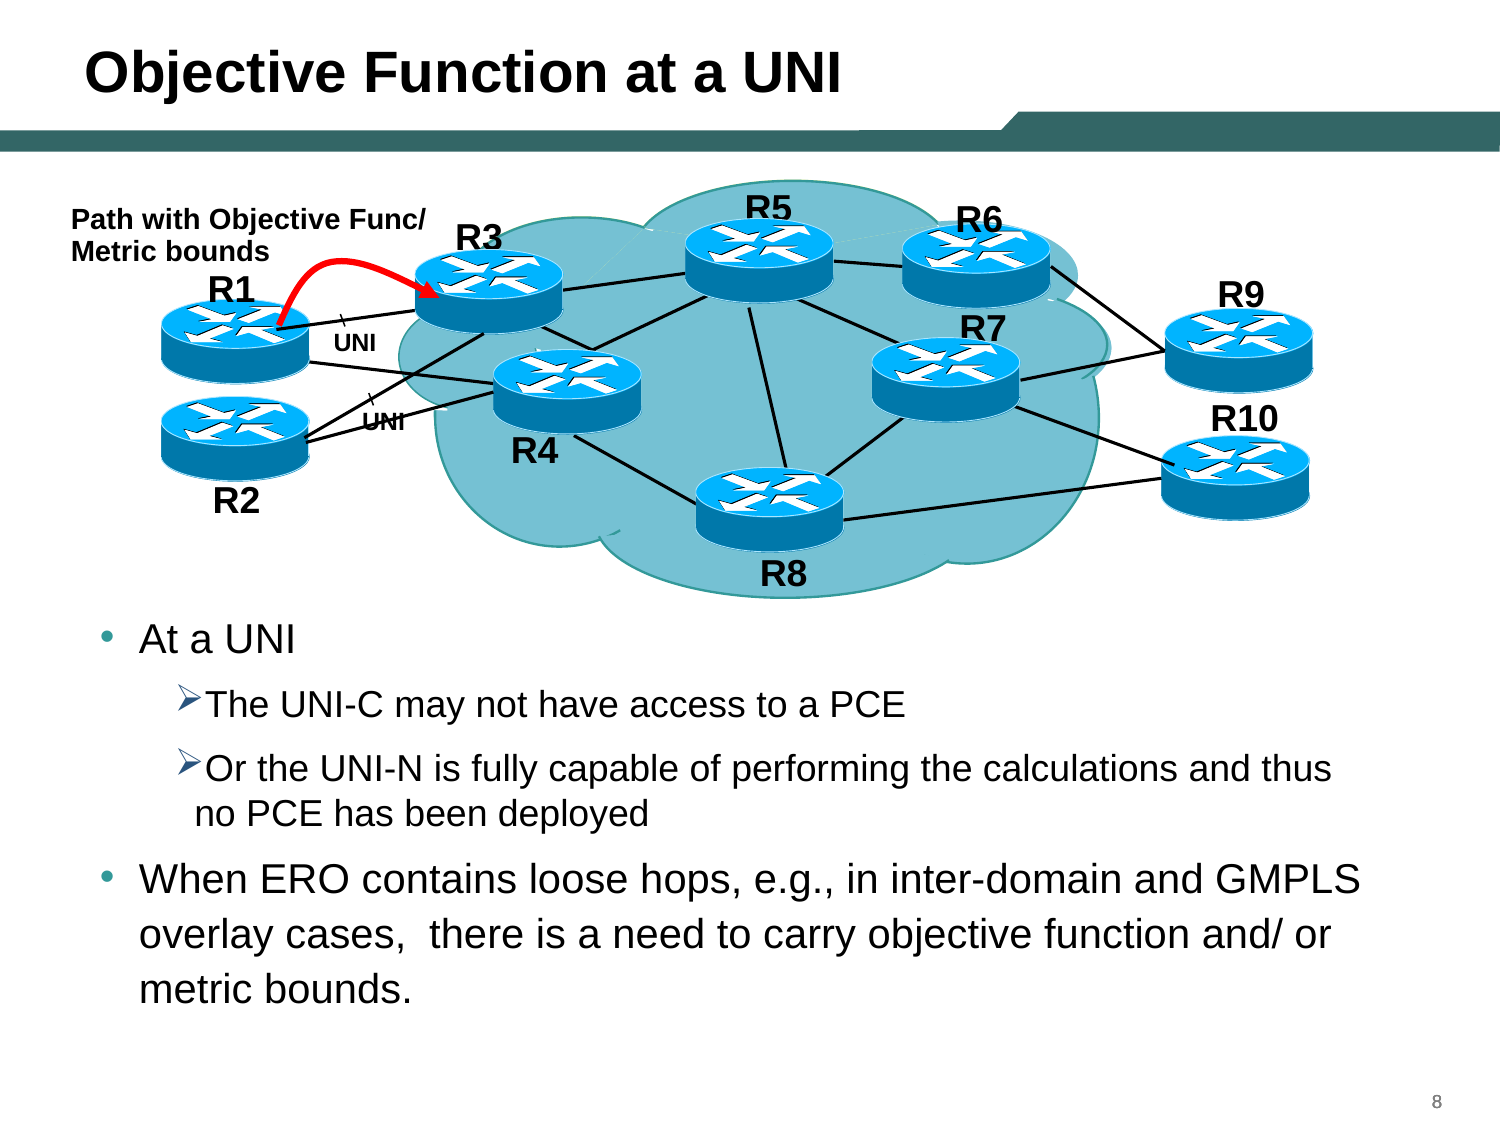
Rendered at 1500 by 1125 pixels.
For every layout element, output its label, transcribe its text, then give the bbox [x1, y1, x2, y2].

list At a UNI The UNI-C may not have access to a PCE Or the UNI-N is fully capable of performing the calculations and thus no PCE has been deployed When ERO contains loose hops, e.g., in inter-domain and GMPLS overlay cases, there is a need to carry objective function and/ or metric bounds. [86, 599, 1390, 1063]
title Objective Function at a UNI [71, 30, 1409, 113]
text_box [160, 179, 1314, 599]
text_box Path with Objective Func/ Metric bounds [55, 197, 155, 275]
